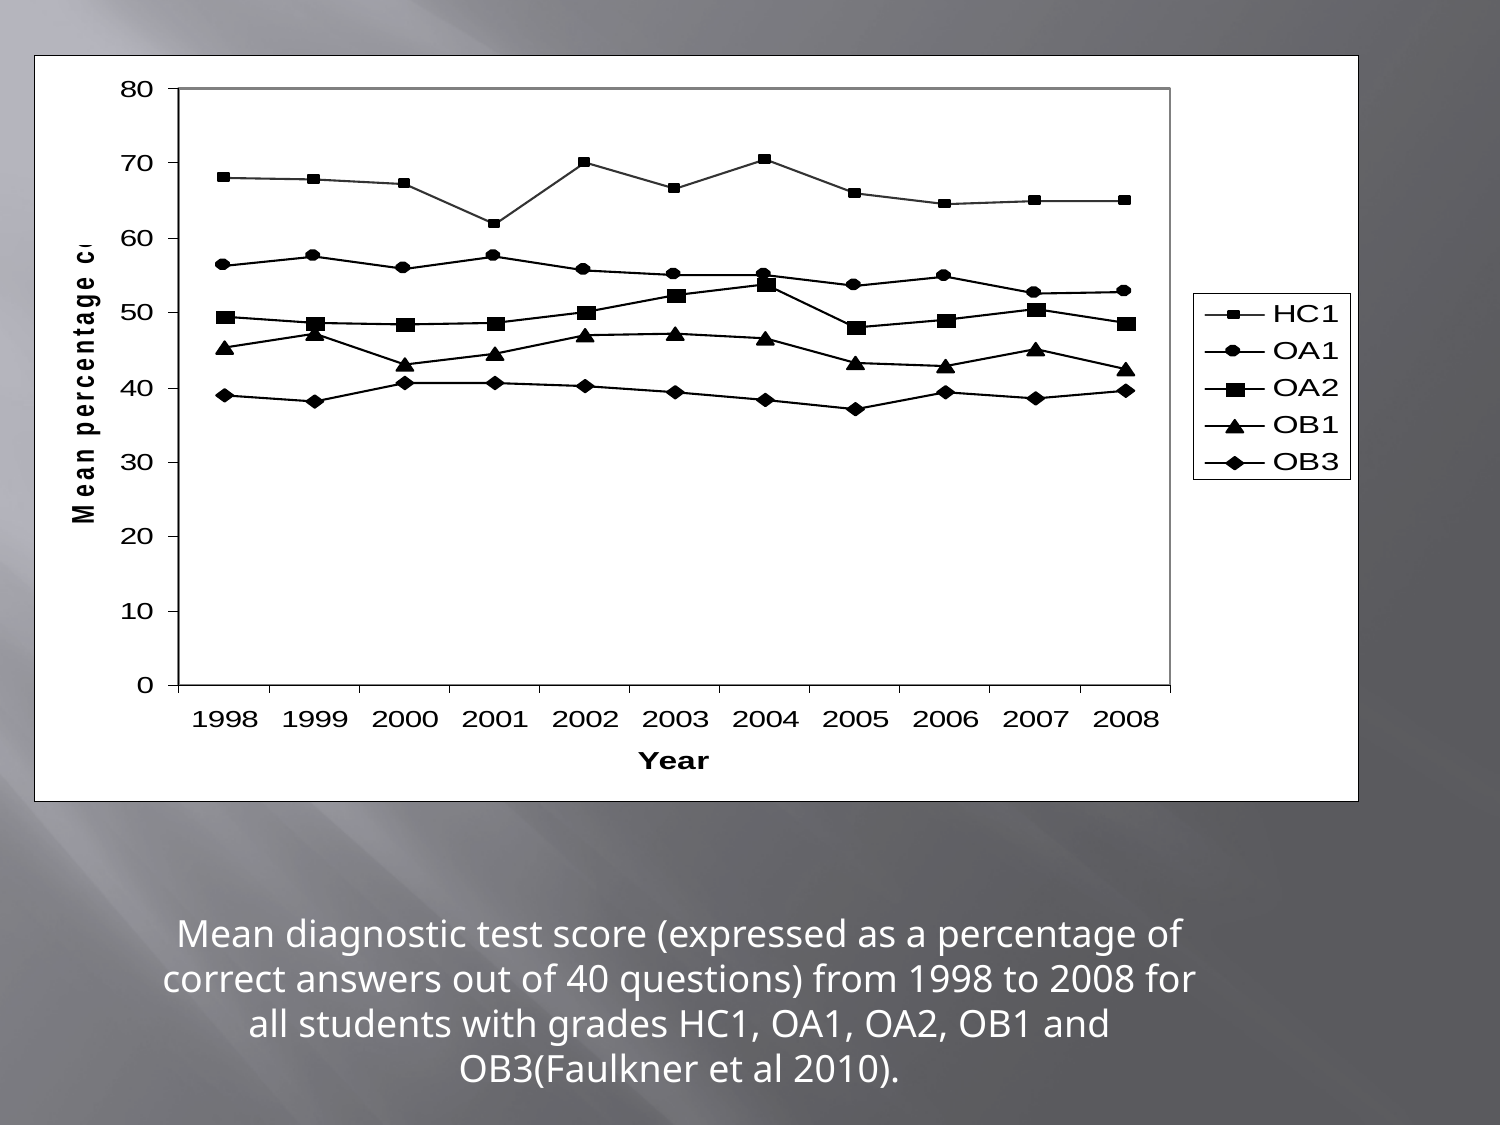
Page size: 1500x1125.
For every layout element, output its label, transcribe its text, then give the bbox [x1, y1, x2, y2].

picture [23, 46, 1372, 809]
text_box Mean diagnostic test score (expressed as a percentage of correct answers out of 40 questions) from 1998 to 2008 for all students with grades HC1, OA1, OA2, OB1 and OB3(Faulkner et al 2010). [128, 902, 1231, 1098]
